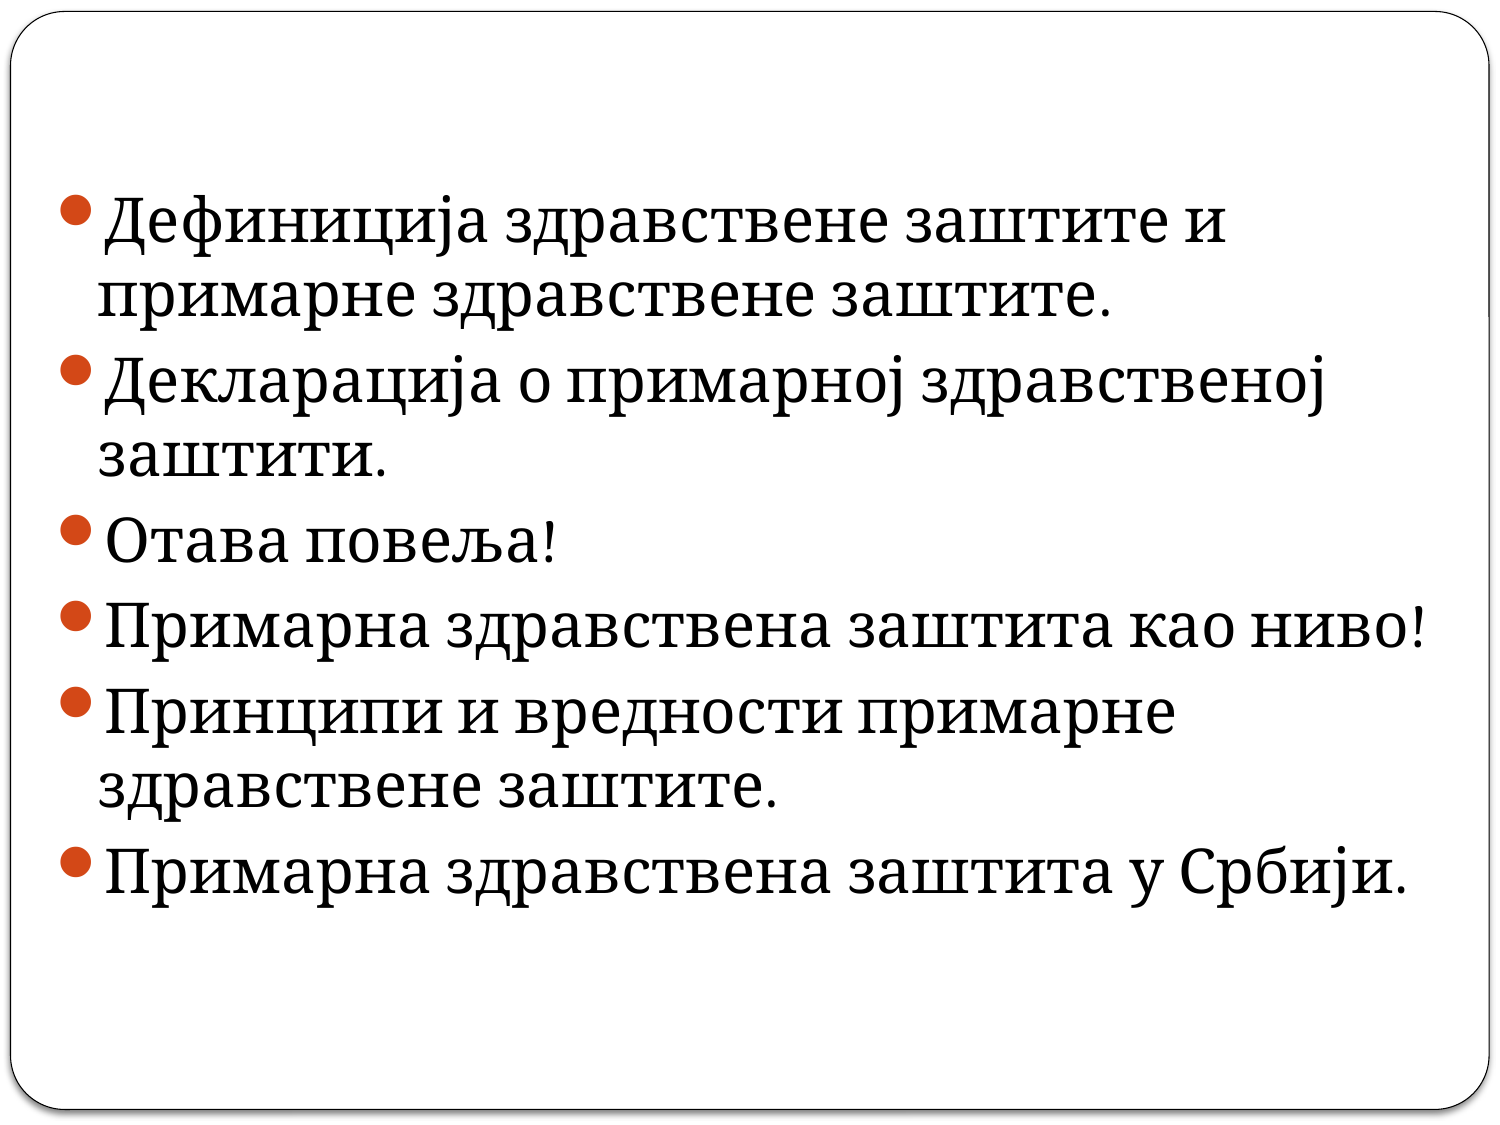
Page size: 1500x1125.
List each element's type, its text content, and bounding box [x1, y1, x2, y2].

list Дефиниција здравствене заштите и примарне здравствене заштите. Декларација о примарној здравственој заштити. Отава повеља! Примарна здравствена заштита као ниво! Принципи и вредности примарне здравствене заштите. Примарна здравствена заштита у Србији. [41, 172, 1447, 1012]
